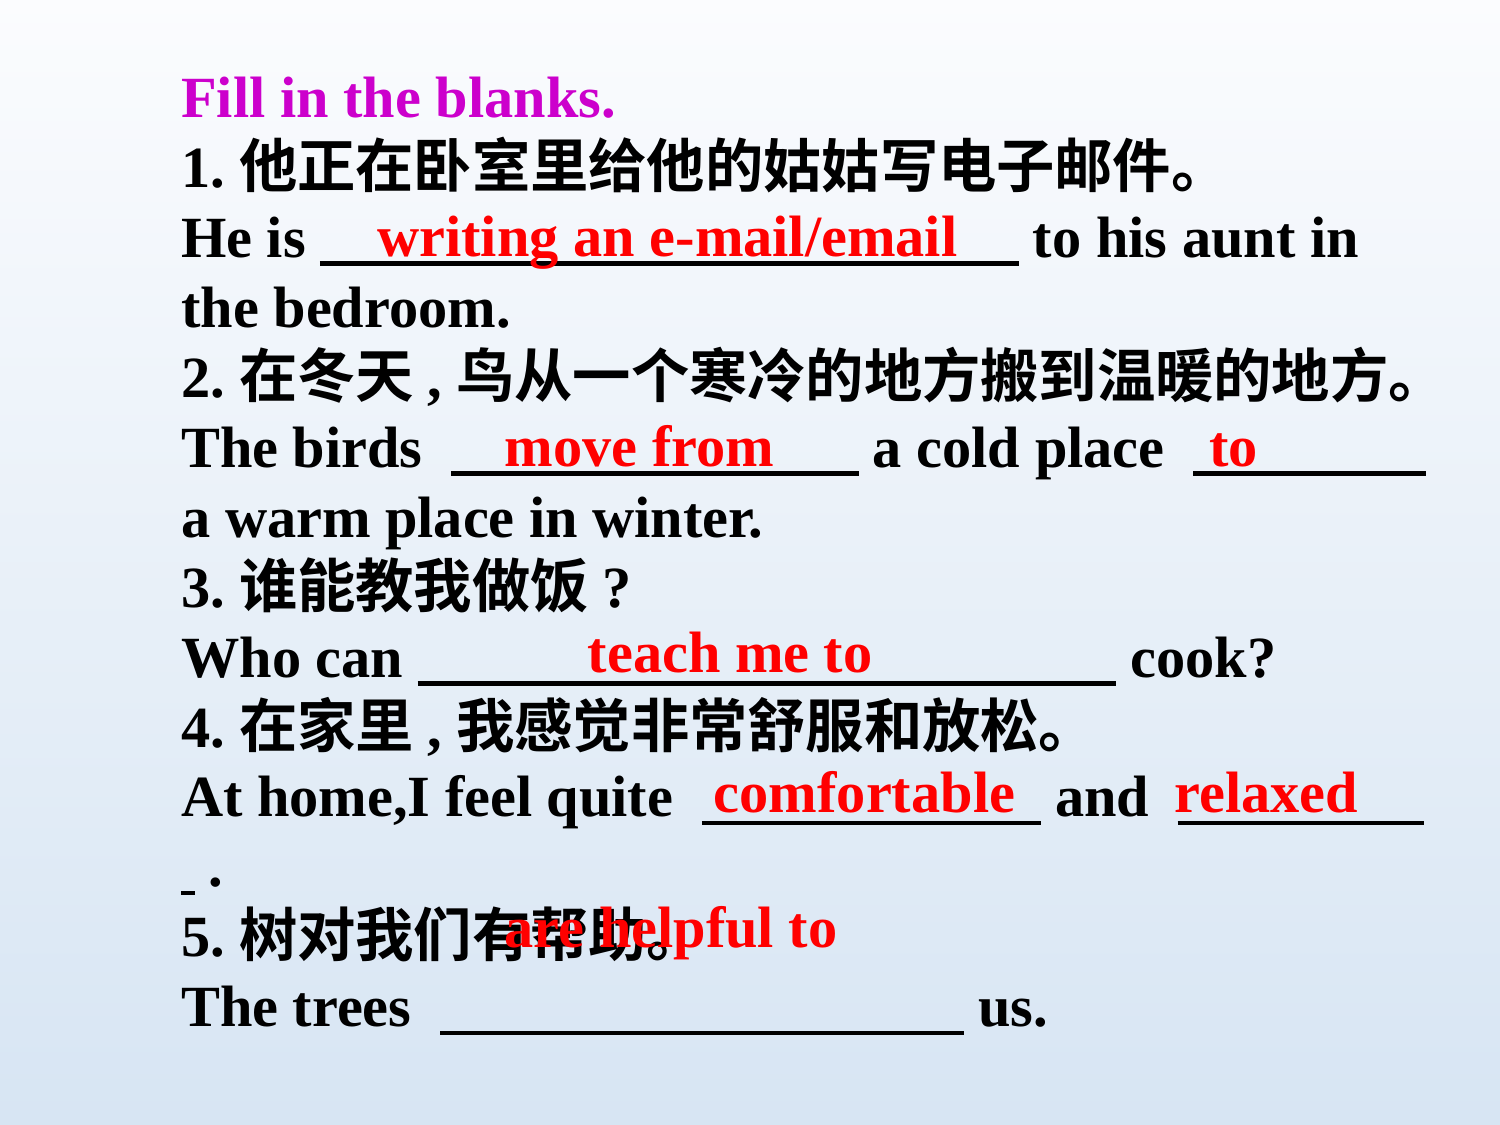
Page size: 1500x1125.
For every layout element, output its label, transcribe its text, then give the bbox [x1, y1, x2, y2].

text_box move from to [461, 401, 1273, 486]
text_box teach me to [573, 606, 888, 692]
text_box Fill in the blanks. 1.他正在卧室里给他的姑姑写电子邮件。 He is to his aunt in the bedroom. 2.在冬天,鸟从一个寒冷的地方搬到温暖的地方。 The birds a cold place a warm place in winter. 3.谁能教我做饭? Who can cook? 4.在家里,我感觉非常舒服和放松。 At home,I feel quite and . 5.树对我们有帮助。 The trees us. [166, 51, 1446, 1116]
text_box writing an e-mail/email [362, 191, 973, 276]
text_box comfortable relaxed [699, 747, 1374, 832]
text_box are helpful to [490, 881, 853, 967]
